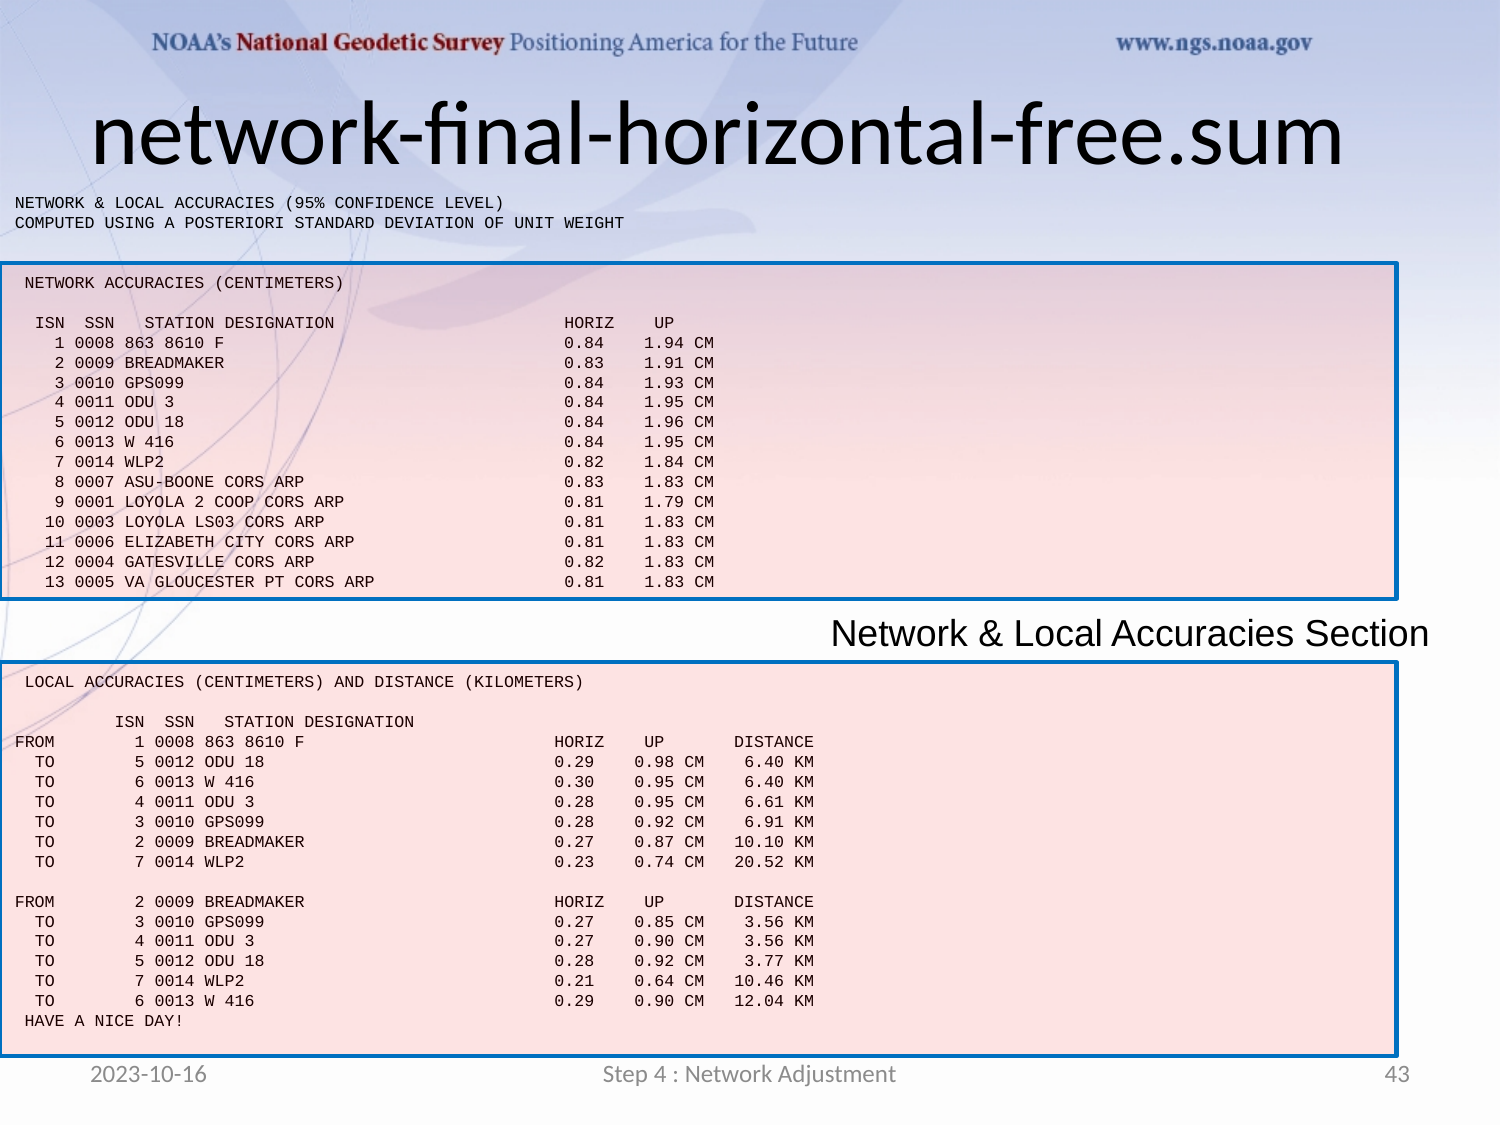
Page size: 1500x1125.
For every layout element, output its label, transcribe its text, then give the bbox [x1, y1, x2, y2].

slide_number 43 [1074, 1042, 1425, 1103]
text_box NETWORK & LOCAL ACCURACIES (95% CONFIDENCE LEVEL) COMPUTED USING A POSTERIORI STANDARD DEVIATION OF UNIT WEIGHT NETWORK ACCURACIES (CENTIMETERS) ISN SSN STATION DESIGNATION HORIZ UP 1 0008 863 8610 F 0.84 1.94 CM 2 0009 BREADMAKER 0.83 1.91 CM 3 0010 GPS099 0.84 1.93 CM 4 0011 ODU 3 0.84 1.95 CM 5 0012 ODU 18 0.84 1.96 CM 6 0013 W 416 0.84 1.95 CM 7 0014 WLP2 0.82 1.84 CM 8 0007 ASU-BOONE CORS ARP 0.83 1.83 CM 9 0001 LOYOLA 2 COOP CORS ARP 0.81 1.79 CM 10 0003 LOYOLA LS03 CORS ARP 0.81 1.83 CM 11 0006 ELIZABETH CITY CORS ARP 0.81 1.83 CM 12 0004 GATESVILLE CORS ARP 0.82 1.83 CM 13 0005 VA GLOUCESTER PT CORS ARP 0.81 1.83 CM LOCAL ACCURACIES (CENTIMETERS) AND DISTANCE (KILOMETERS) ISN SSN STATION DESIGNATION FROM 1 0008 863 8610 F HORIZ UP DISTANCE TO 5 0012 ODU 18 0.29 0.98 CM 6.40 KM TO 6 0013 W 416 0.30 0.95 CM 6.40 KM TO 4 0011 ODU 3 0.28 0.95 CM 6.61 KM TO 3 0010 GPS099 0.28 0.92 CM 6.91 KM TO 2 0009 BREADMAKER 0.27 0.87 CM 10.10 KM TO 7 0014 WLP2 0.23 0.74 CM 20.52 KM FROM 2 0009 BREADMAKER HORIZ UP DISTANCE TO 3 0010 GPS099 0.27 0.85 CM 3.56 KM TO 4 0011 ODU 3 0.27 0.90 CM 3.56 KM TO 5 0012 ODU 18 0.28 0.92 CM 3.77 KM TO 7 0014 WLP2 0.21 0.64 CM 10.46 KM TO 6 0013 W 416 0.29 0.90 CM 12.04 KM HAVE A NICE DAY! [0, 184, 1500, 1038]
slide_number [75, 1058, 425, 1103]
title network-final-horizontal-free.sum [74, 74, 1426, 181]
text_box [0, 261, 1399, 601]
text_box [0, 660, 1399, 1058]
text_box Network & Local Accuracies Section [815, 601, 1445, 662]
picture [0, 1038, 1500, 1125]
picture [0, 0, 1500, 184]
footer Step 4 : Network Adjustment [512, 1058, 988, 1103]
